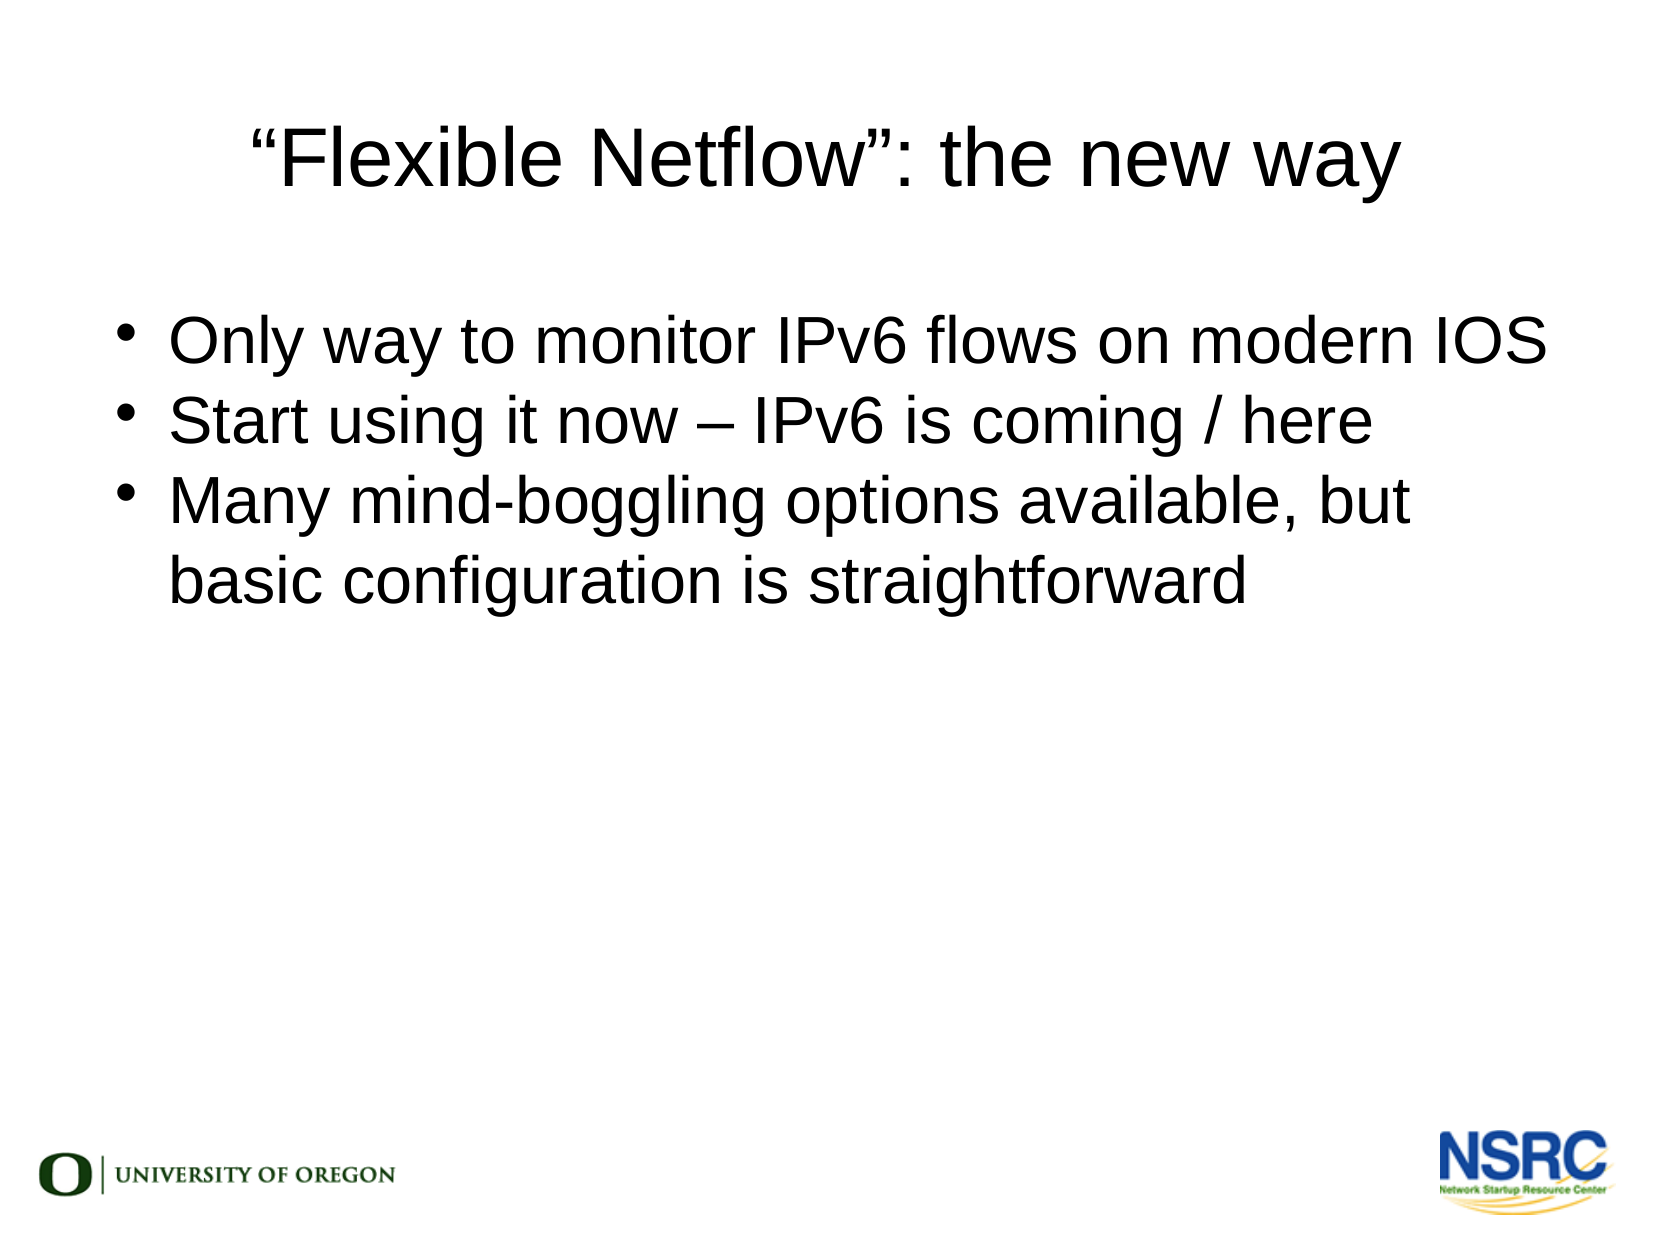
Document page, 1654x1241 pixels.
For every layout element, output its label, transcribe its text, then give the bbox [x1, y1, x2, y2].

text_box Only way to monitor IPv6 flows on modern IOS Start using it now – IPv6 is coming / here Many mind-boggling options available, but basic configuration is straightforward [82, 289, 1571, 1108]
picture [1440, 1130, 1616, 1215]
text_box “Flexible Netflow”: the new way [82, 49, 1571, 257]
picture [37, 1151, 397, 1198]
